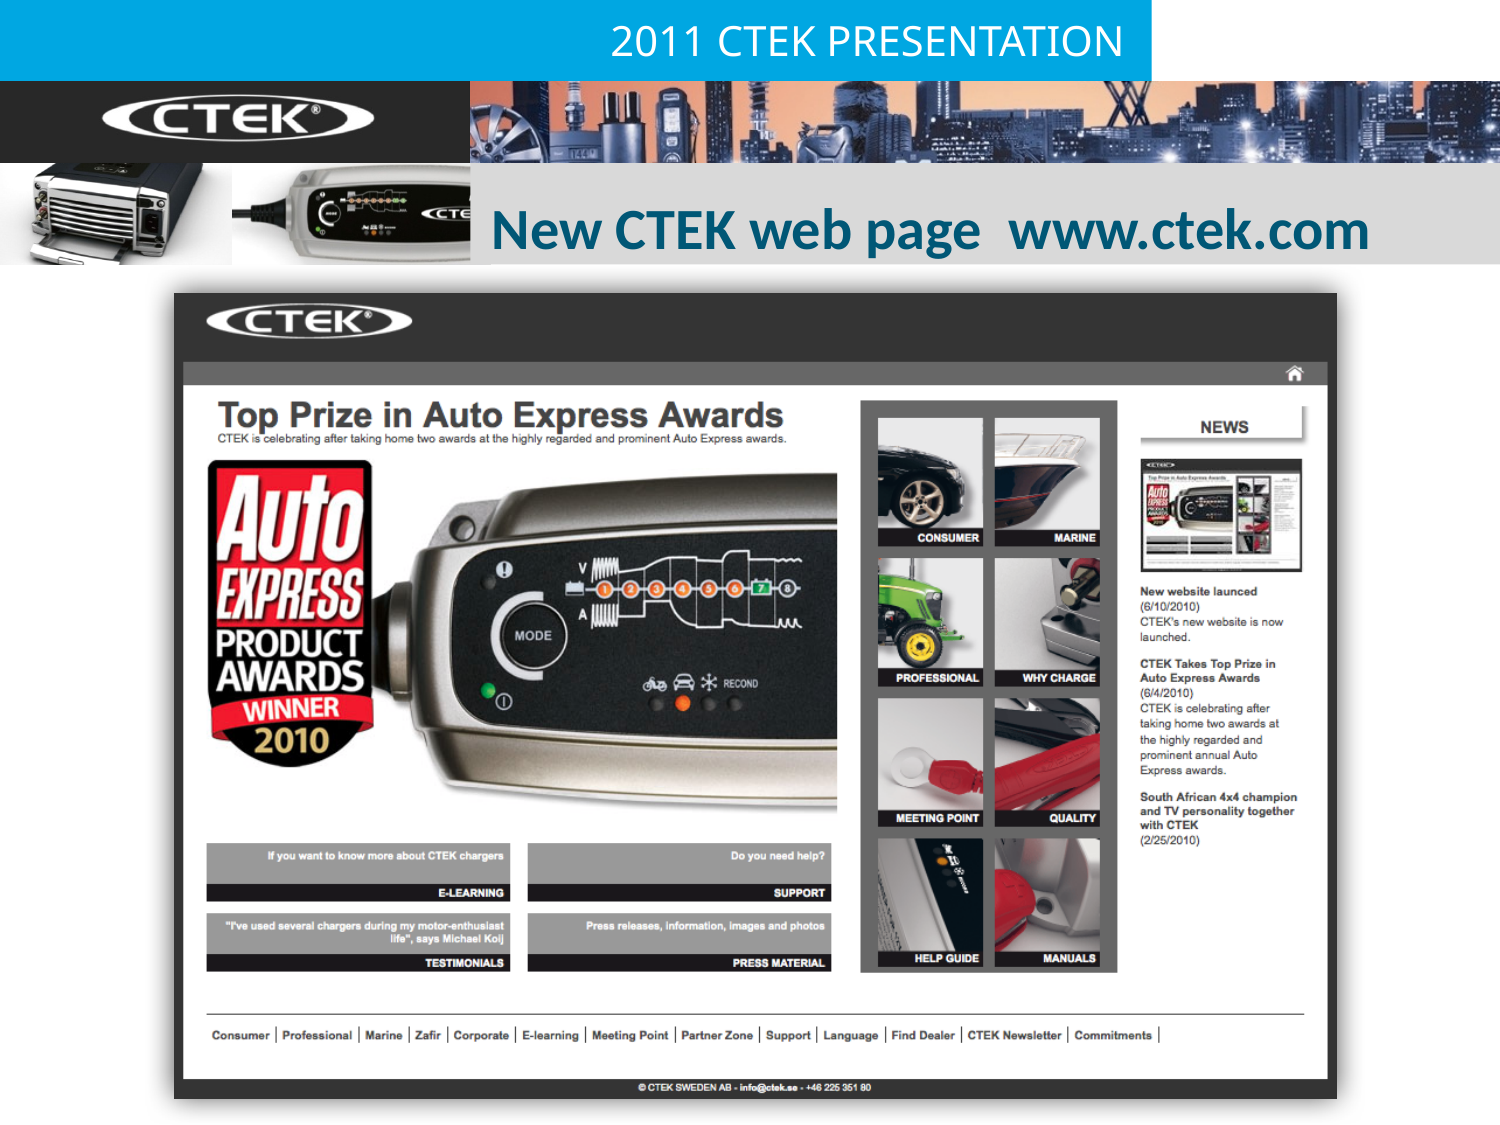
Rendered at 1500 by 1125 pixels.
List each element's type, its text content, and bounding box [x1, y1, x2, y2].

picture [0, 81, 1500, 265]
picture [173, 293, 1337, 1099]
title New CTEK web page www.ctek.com [476, 132, 1500, 321]
